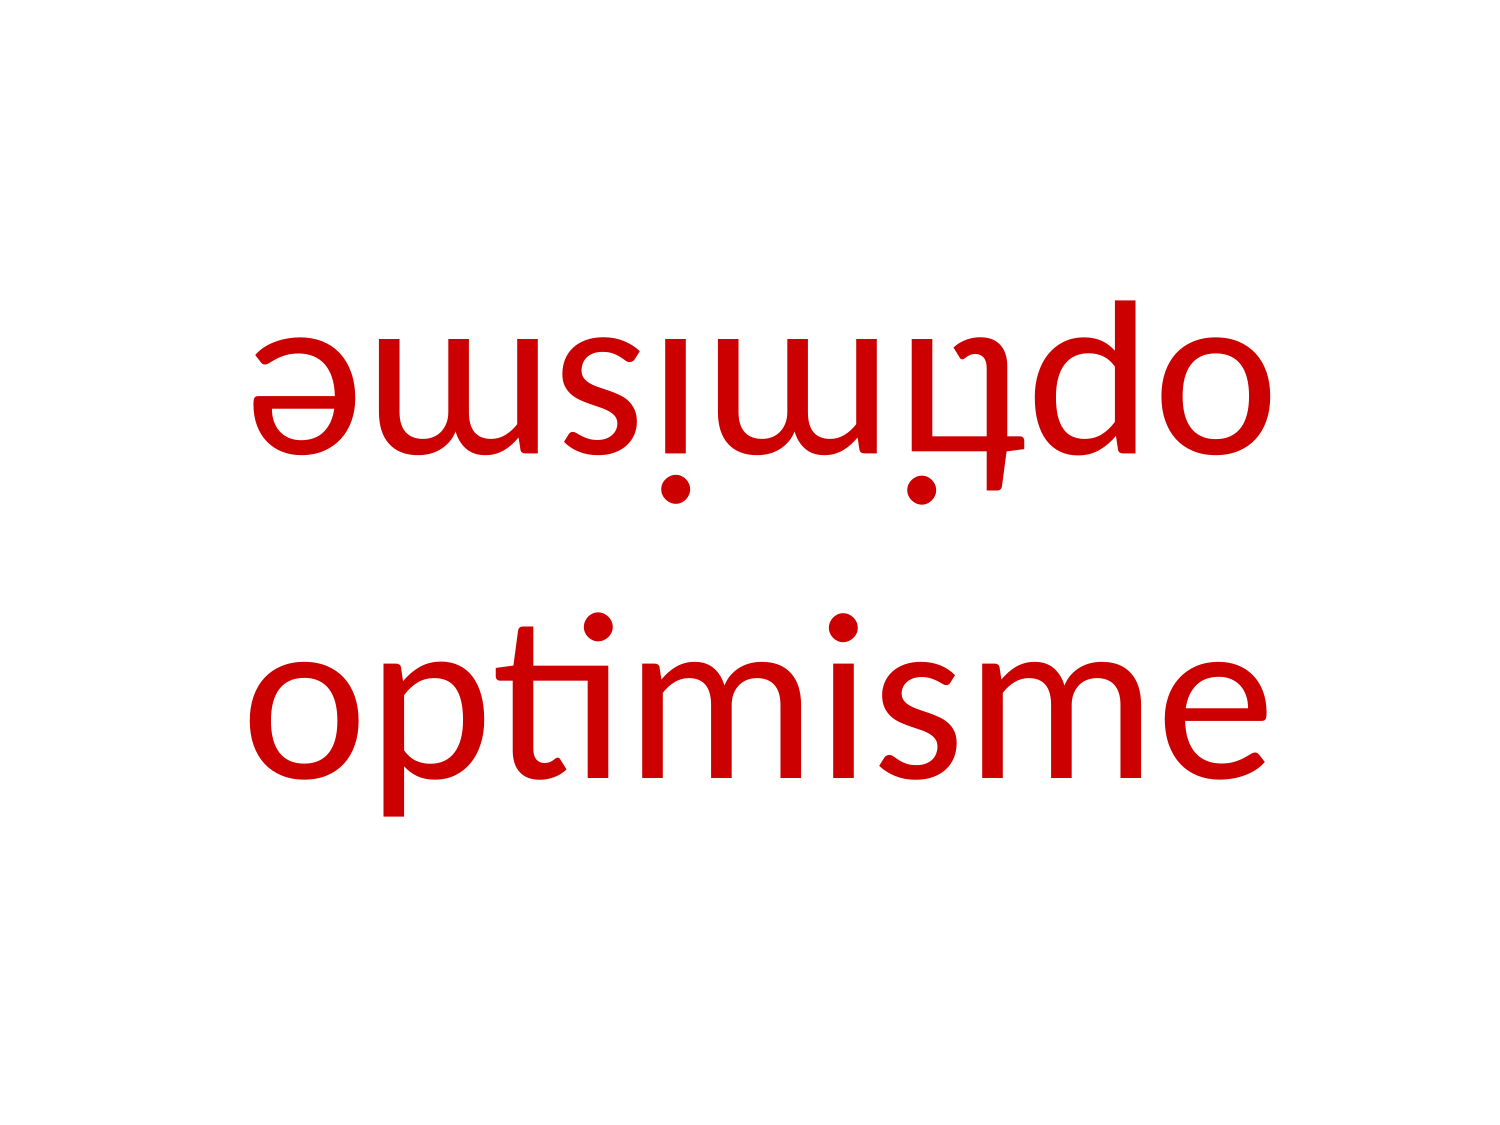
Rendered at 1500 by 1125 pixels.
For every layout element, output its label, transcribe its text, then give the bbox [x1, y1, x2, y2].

title optimisme [120, 562, 1396, 804]
text_box optimisme [124, 314, 1400, 556]
